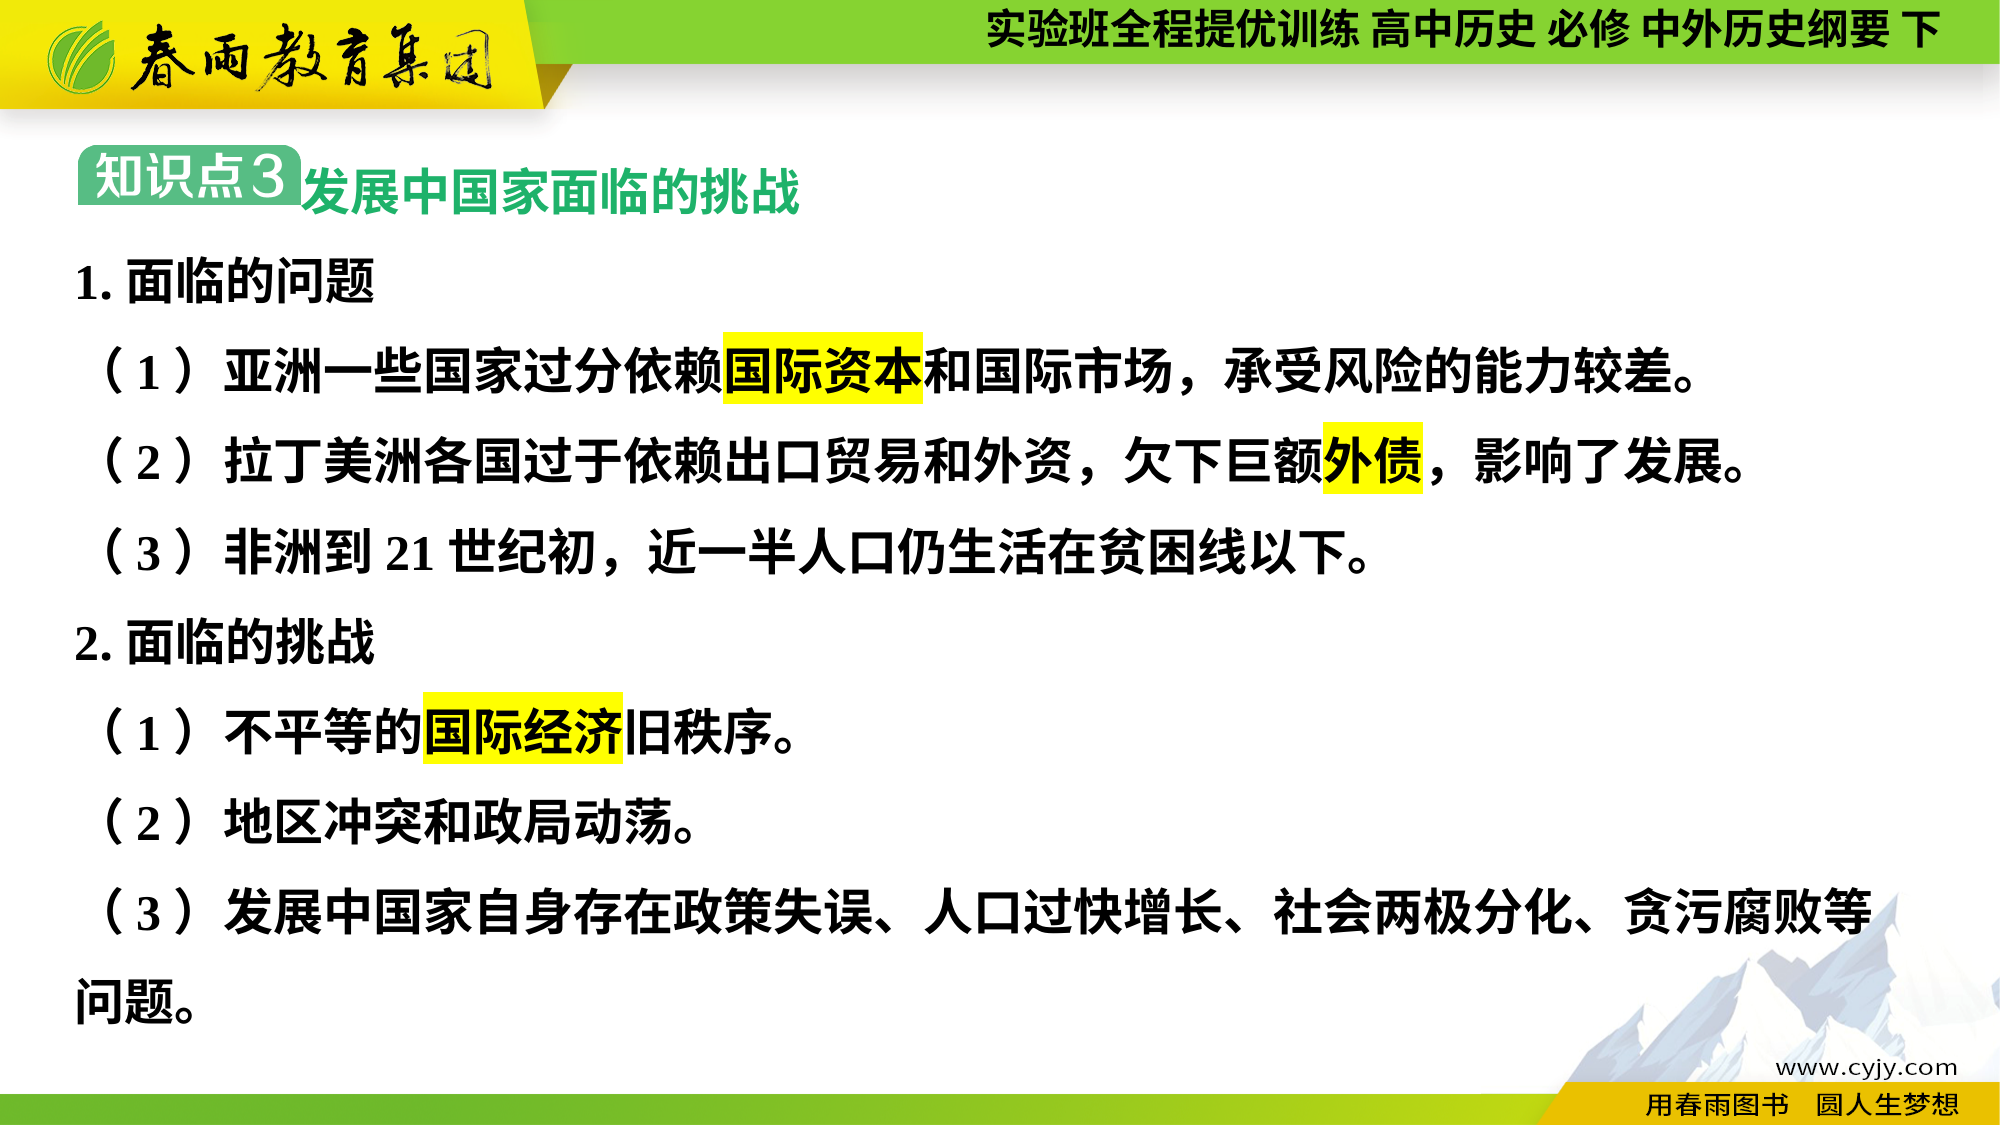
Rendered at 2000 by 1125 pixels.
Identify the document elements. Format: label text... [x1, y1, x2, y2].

list 发展中国家面临的挑战 1.面临的问题 （1）亚洲一些国家过分依赖国际资本和国际市场，承受风险的能力较差。 （2）拉丁美洲各国过于依赖出口贸易和外资，欠下巨额外债，影响了发展。 （3）非洲到21世纪初，近一半人口仍生活在贫困线以下。 2.面临的挑战 （1）不平等的国际经济旧秩序。 （2）地区冲突和政局动荡。 （3）发展中国家自身存在政策失误、人口过快增长、社会两极分化、贪污腐败等 问题。 [59, 122, 1944, 1035]
picture [0, 0, 2000, 1125]
